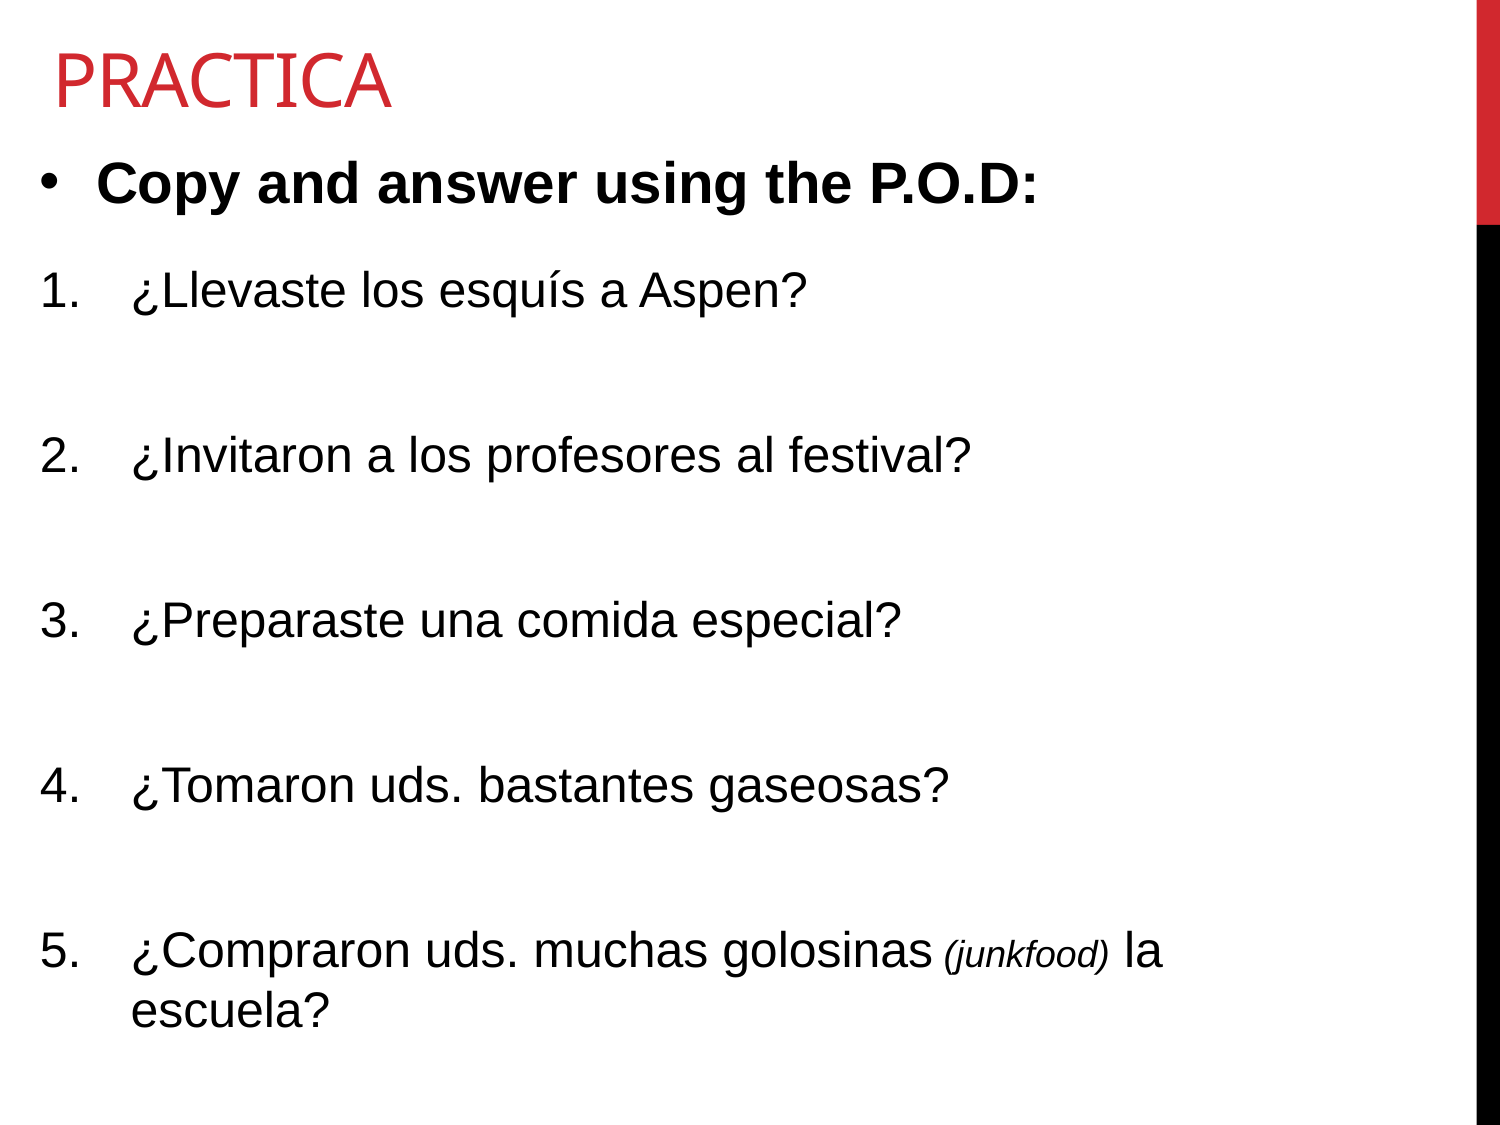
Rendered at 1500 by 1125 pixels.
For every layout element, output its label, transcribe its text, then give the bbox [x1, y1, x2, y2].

text_box ¿Llevaste los esquís a Aspen? ¿Invitaron a los profesores al festival? ¿Preparaste una comida especial? ¿Tomaron uds. bastantes gaseosas? ¿Compraron uds. muchas golosinas (junkfood) la escuela? [24, 249, 1325, 963]
text_box PracticA [37, 24, 988, 163]
text_box Copy and answer using the P.O.D: [24, 137, 1275, 855]
